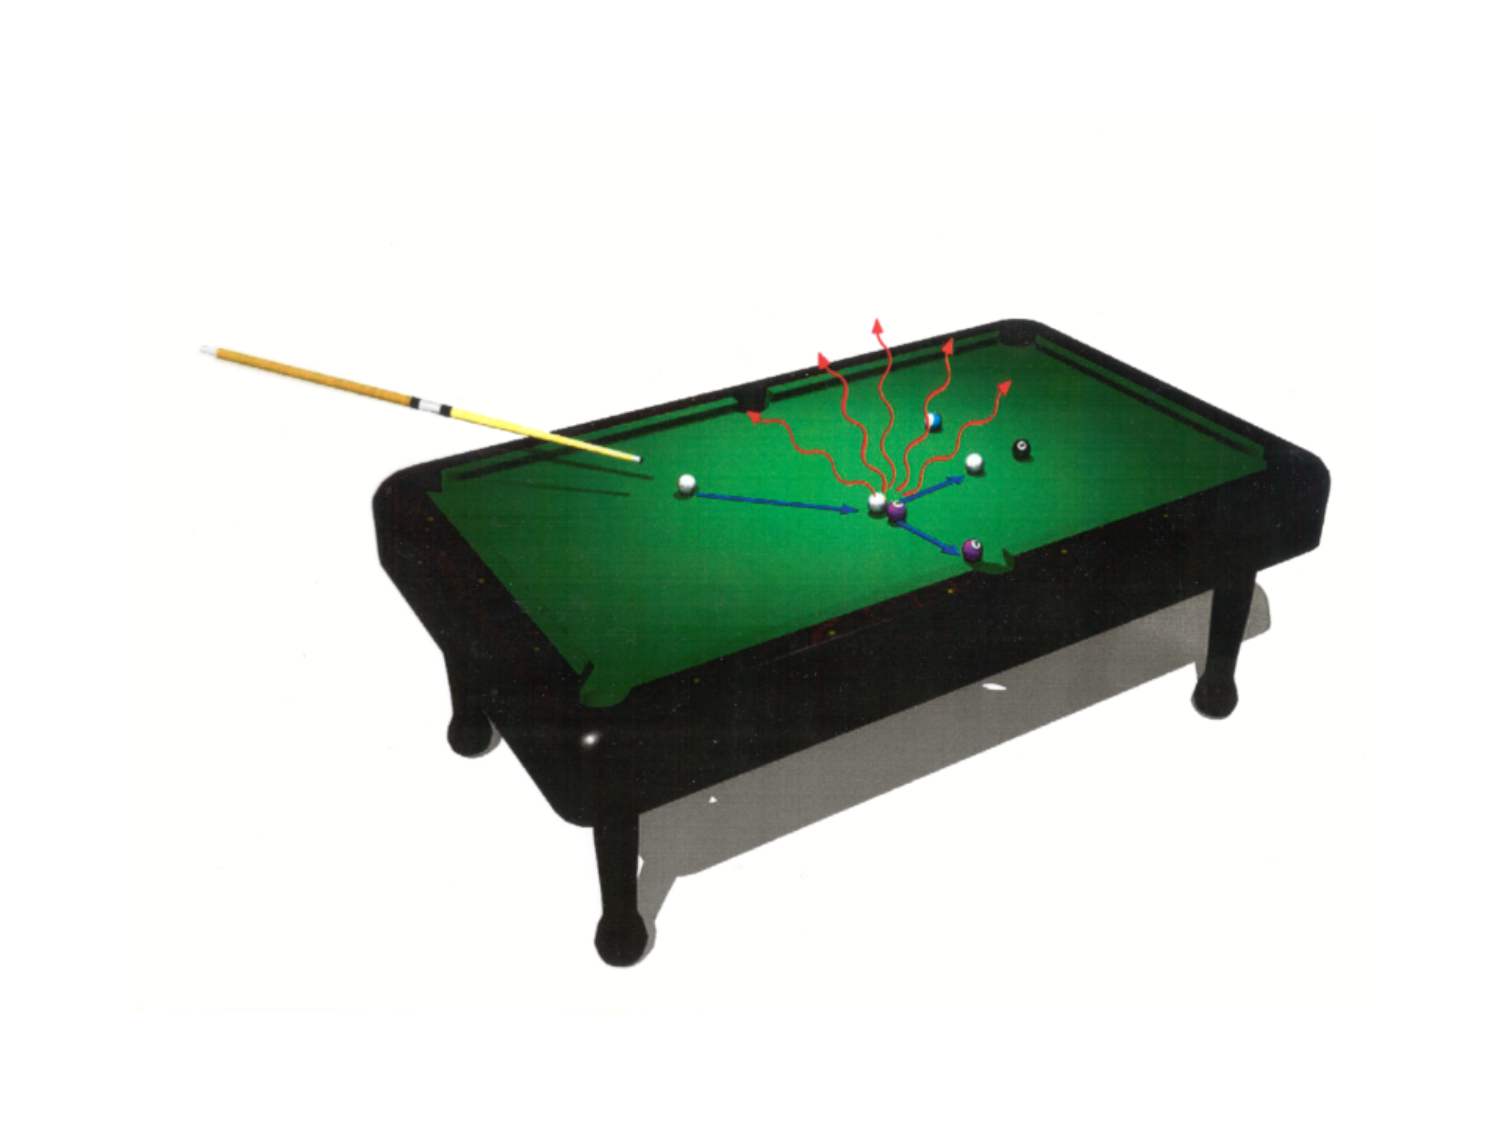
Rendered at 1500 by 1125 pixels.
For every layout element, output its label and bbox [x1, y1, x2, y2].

picture [123, 111, 1376, 1014]
